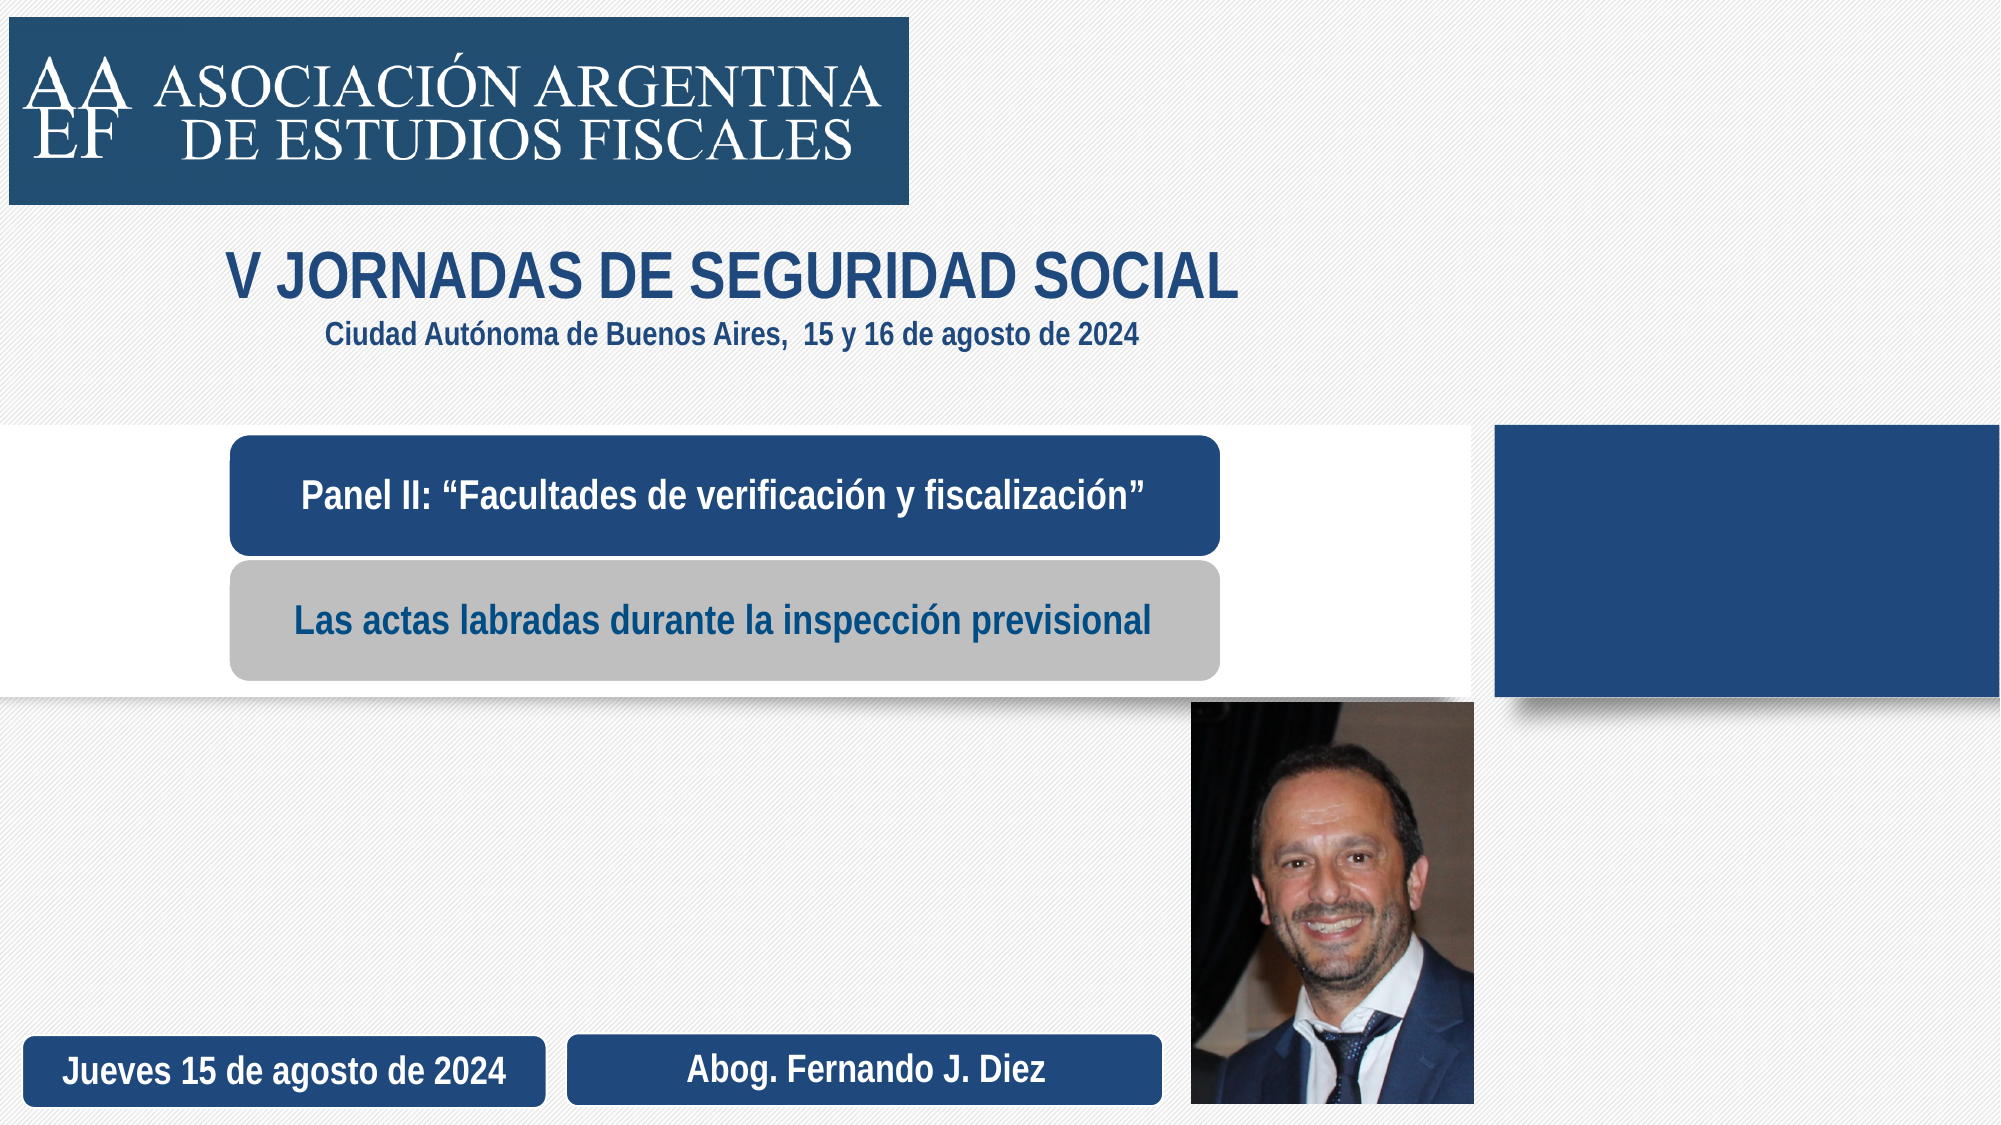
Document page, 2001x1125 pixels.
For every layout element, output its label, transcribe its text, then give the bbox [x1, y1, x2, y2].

picture [0, 698, 1475, 1105]
picture [1494, 698, 2000, 742]
text_box V JORNADAS DE SEGURIDAD SOCIAL Ciudad Autónoma de Buenos Aires, 15 y 16 de agosto de 2024 [0, 224, 1466, 360]
picture [9, 17, 909, 206]
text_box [565, 1031, 1164, 1109]
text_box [228, 417, 1222, 683]
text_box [21, 1034, 547, 1109]
